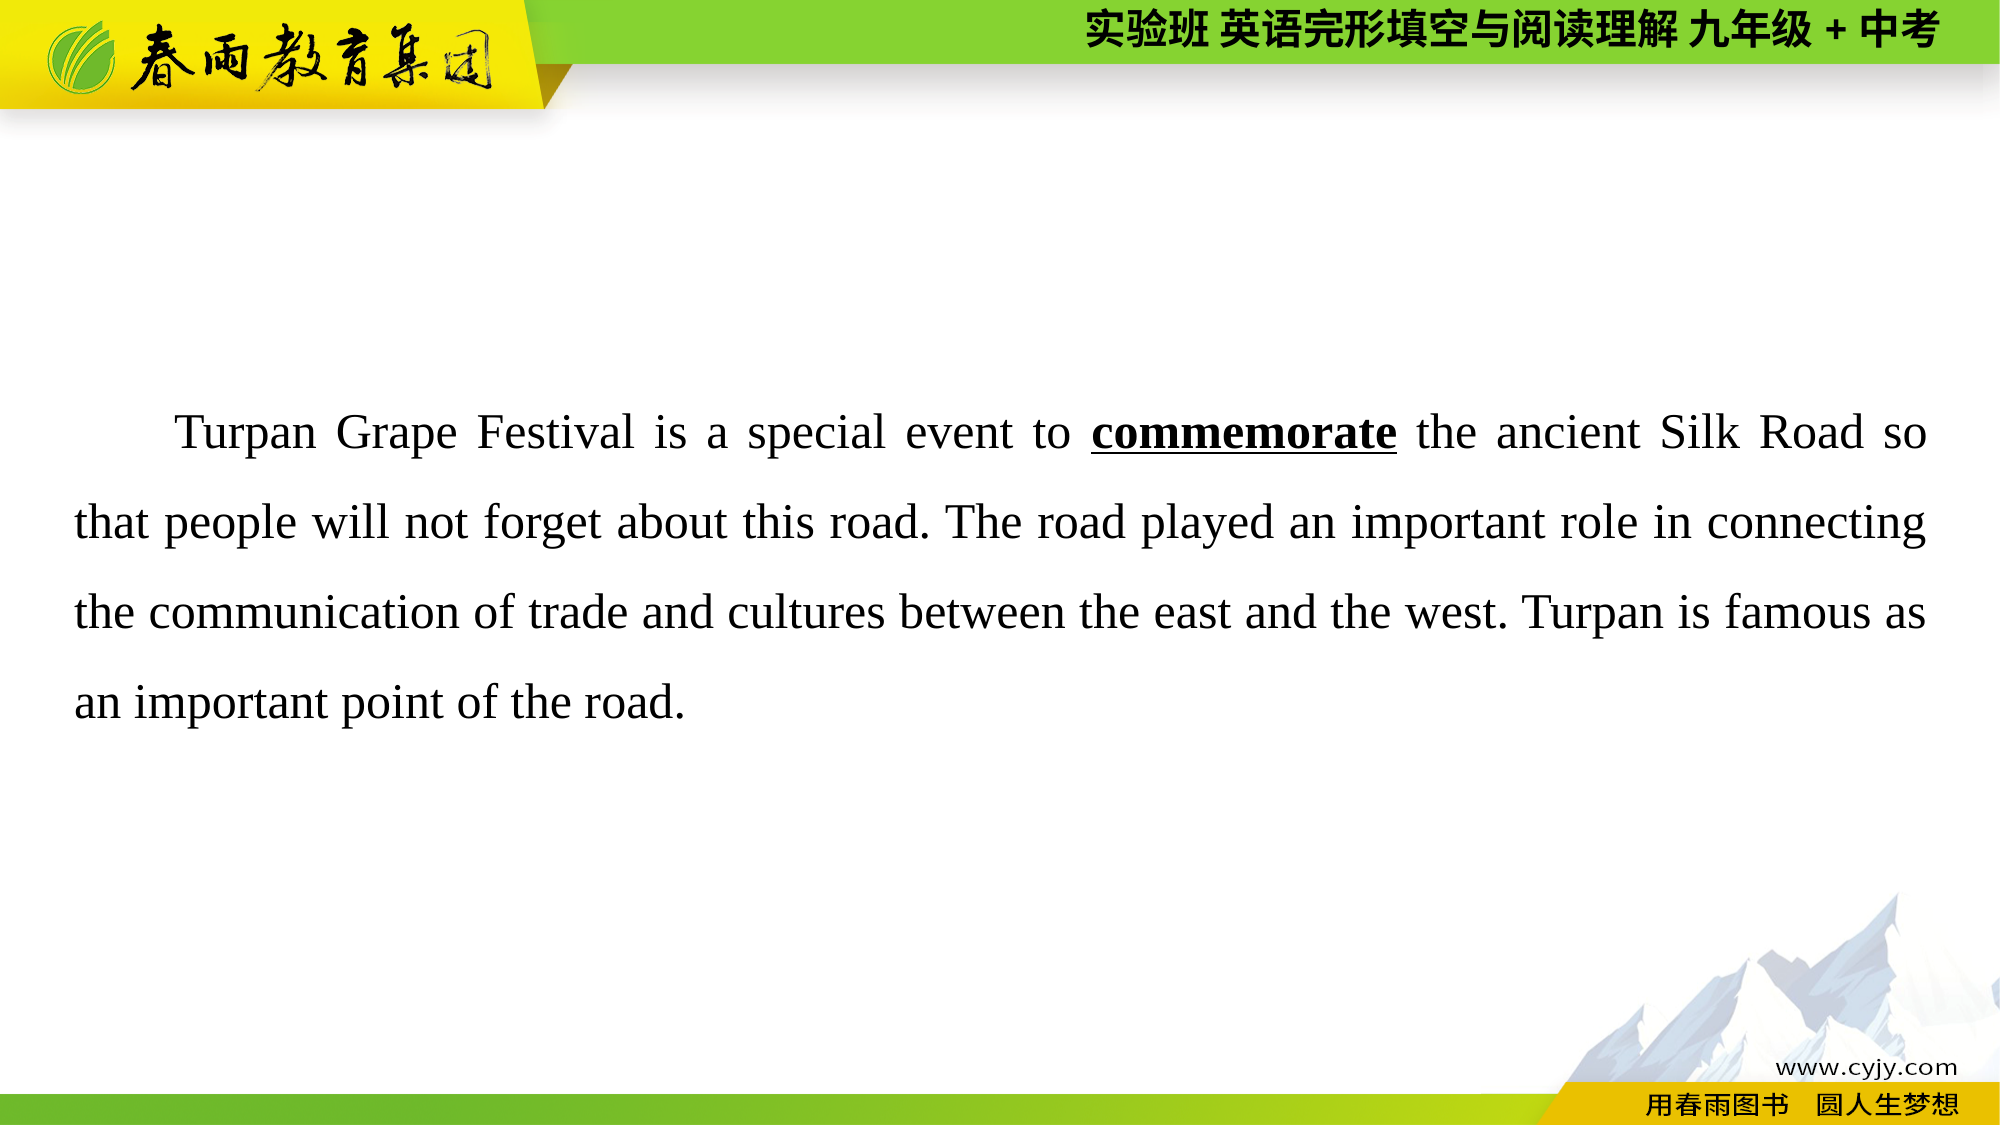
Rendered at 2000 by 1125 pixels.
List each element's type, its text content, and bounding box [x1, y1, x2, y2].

picture [0, 0, 2000, 1125]
list Turpan Grape Festival is a special event to commemorate the ancient Silk Road so that people will not forget about this road. The road played an important role in connecting the communication of trade and cultures between the east and the west. Turpan is famous as an important point of the road. [59, 361, 1944, 740]
